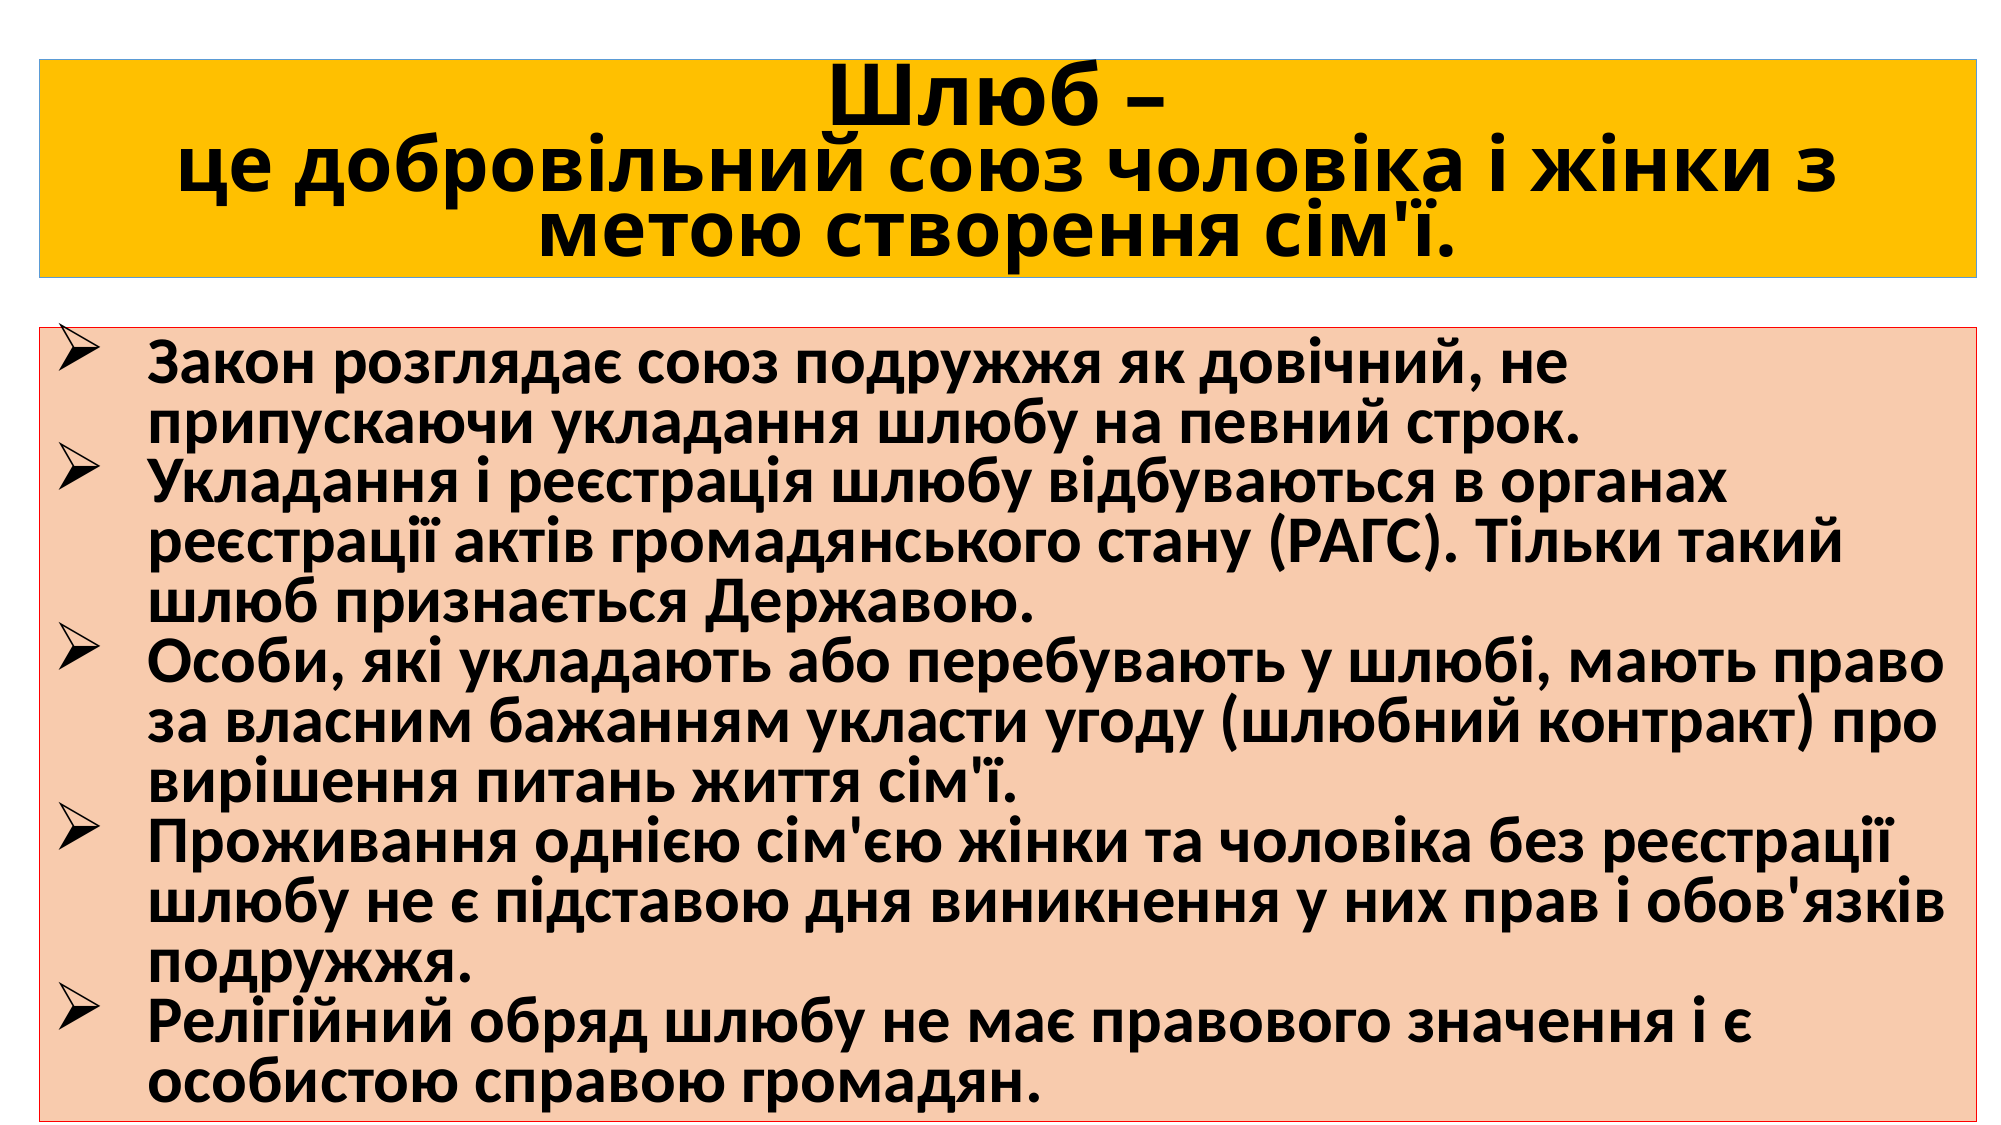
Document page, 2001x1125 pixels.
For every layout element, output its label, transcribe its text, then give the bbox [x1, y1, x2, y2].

title Шлюб – це добровільний союз чоловіка і жінки з метою створення сім'ї. [39, 59, 1977, 278]
text_box Закон розглядає союз подружжя як довічний, не припускаючи укладання шлюбу на певний строк. Укладання і реєстрація шлюбу відбуваються в органах реєстрації актів громадянського стану (РАГС). Тільки такий шлюб признається Державою. Особи, які укладають або перебувають у шлюбі, мають право за власним бажанням укласти угоду (шлюбний контракт) про вирішення питань життя сім'ї. Проживання однією сім'єю жінки та чоловіка без реєстрації шлюбу не є підставою дня виникнення у них прав і обов'язків подружжя. Релігійний обряд шлюбу не має правового значення і є особистою справою громадян. [39, 327, 1977, 1122]
